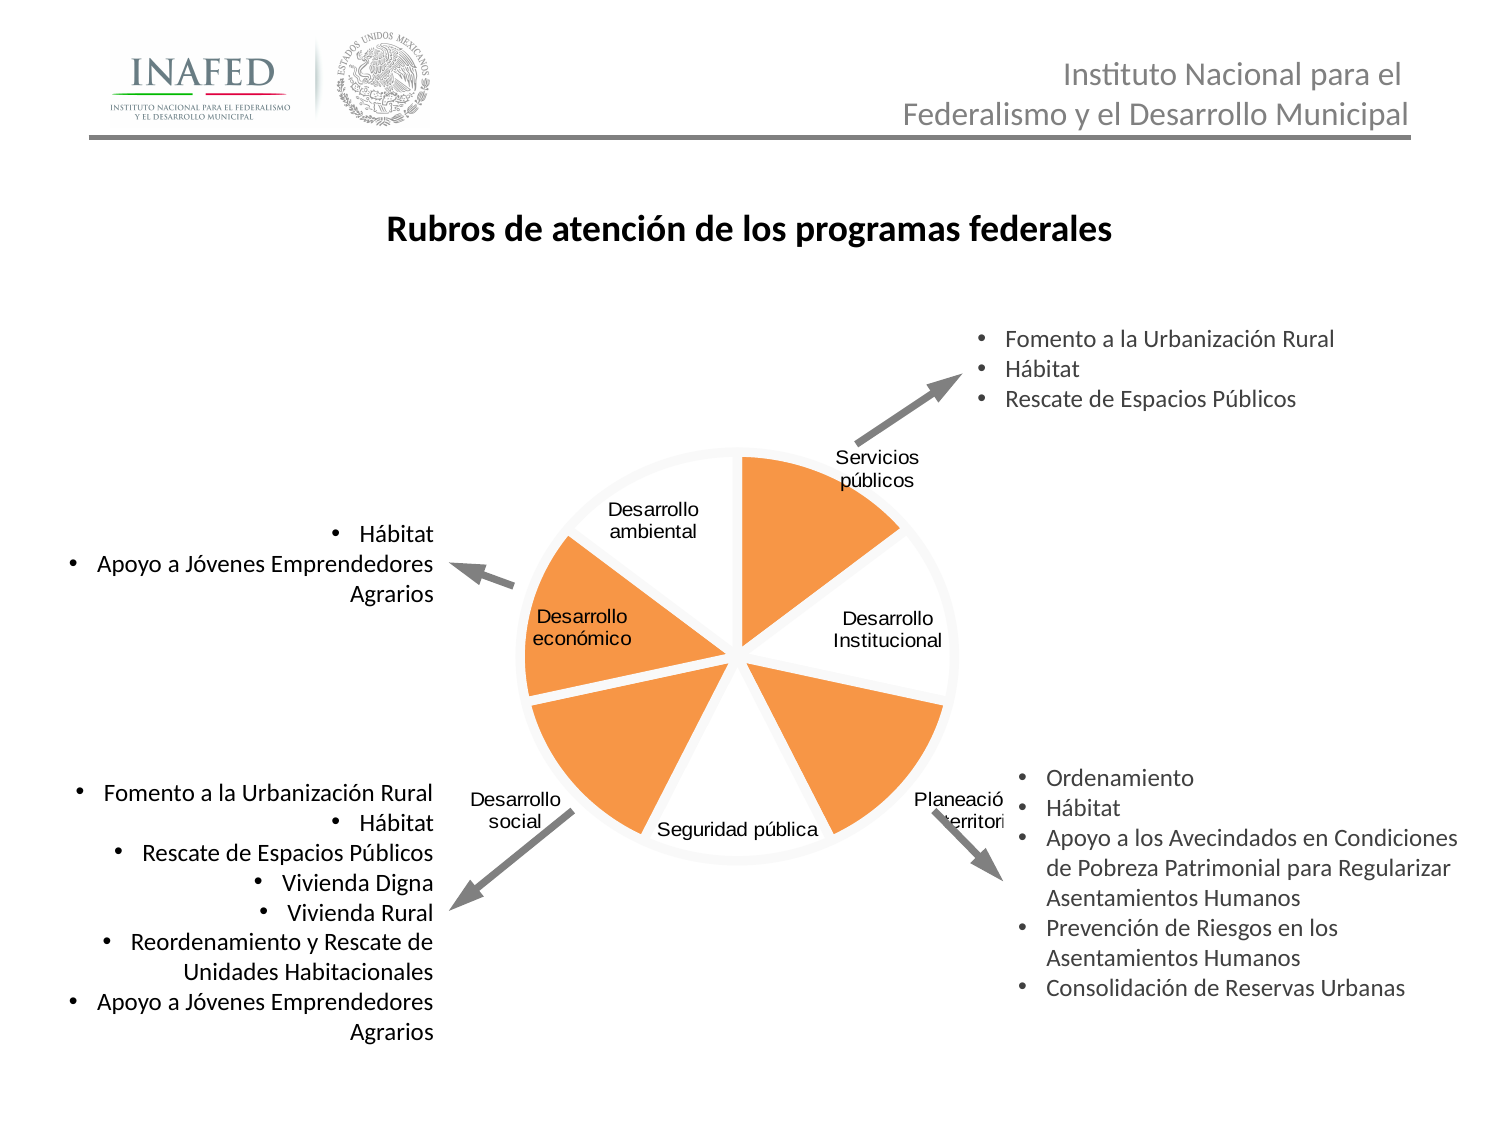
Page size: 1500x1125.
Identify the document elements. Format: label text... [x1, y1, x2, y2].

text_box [448, 562, 514, 587]
text_box Rubros de atención de los programas federales [88, 196, 1412, 257]
text_box Fomento a la Urbanización Rural Hábitat Rescate de Espacios Públicos [961, 301, 1449, 435]
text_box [448, 810, 573, 912]
text_box Ordenamiento Hábitat Apoyo a los Avecindados en Condiciones de Pobreza Patrimonial para Regularizar Asentamientos Humanos Prevención de Riesgos en los Asentamientos Humanos Consolidación de Reservas Urbanas [1001, 738, 1499, 1025]
text_box Fomento a la Urbanización Rural Hábitat Rescate de Espacios Públicos Vivienda Digna Vivienda Rural Reordenamiento y Rescate de Unidades Habitacionales Apoyo a Jóvenes Emprendedores Agrarios [21, 738, 451, 1084]
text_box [933, 810, 1004, 882]
text_box Hábitat Apoyo a Jóvenes Emprendedores Agrarios [21, 442, 378, 683]
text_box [855, 373, 963, 445]
chart [383, 420, 1134, 871]
picture [110, 30, 430, 128]
